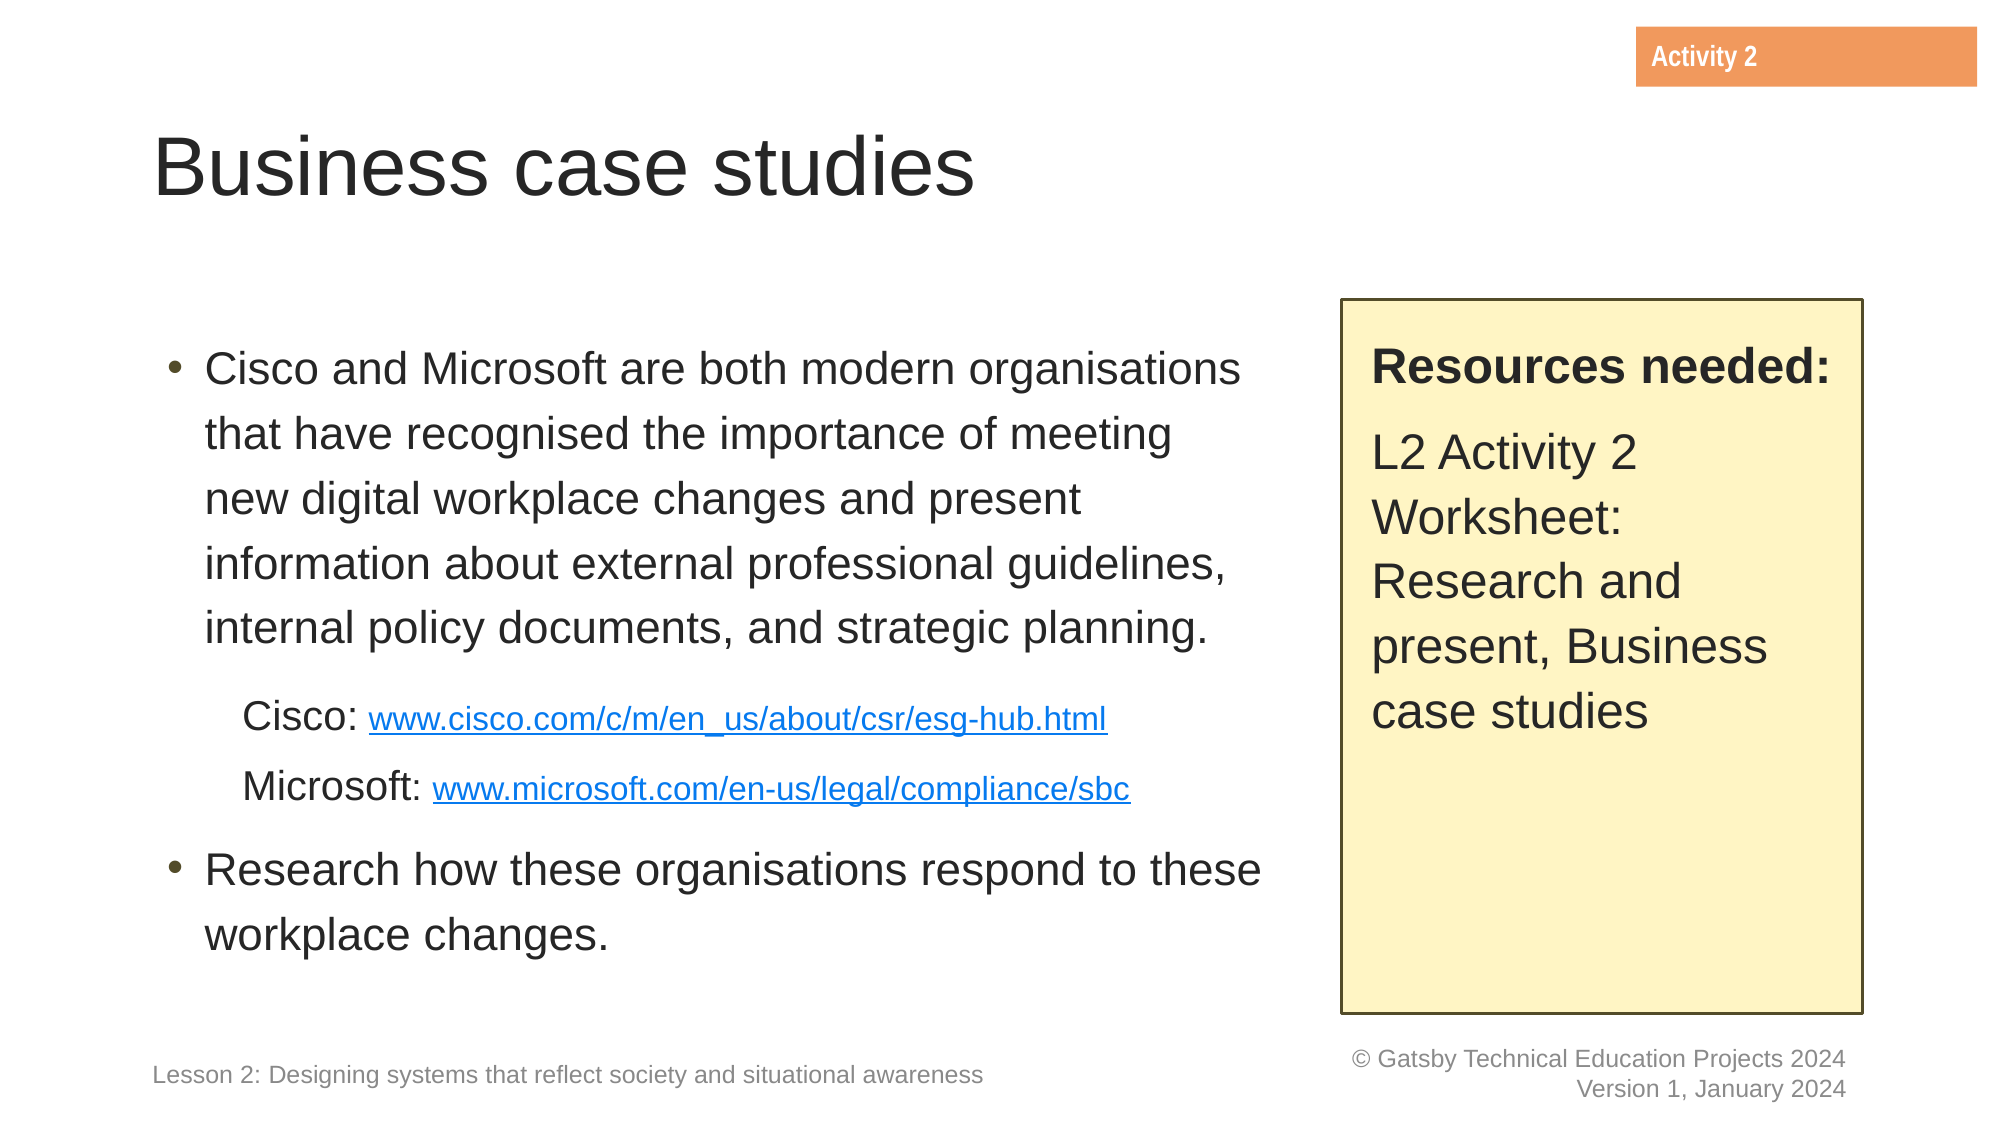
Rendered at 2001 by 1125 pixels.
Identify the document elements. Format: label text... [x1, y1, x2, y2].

list Resources needed: L2 Activity 2 Worksheet: Research and present, Business case studies [1340, 298, 1864, 1015]
list Activity 2 [1636, 26, 1978, 87]
list Cisco and Microsoft are both modern organisations that have recognised the importance of meeting new digital workplace changes and present information about external professional guidelines, internal policy documents, and strategic planning. Cisco: www.cisco.com/c/m/en_us/about/csr/esg-hub.html Microsoft: www.microsoft.com/en-us/legal/compliance/sbc Research how these organisations respond to these workplace changes. [137, 299, 1300, 1014]
list Lesson 2: Designing systems that reflect society and situational awareness [137, 1042, 1024, 1103]
title Business case studies [137, 59, 1863, 278]
